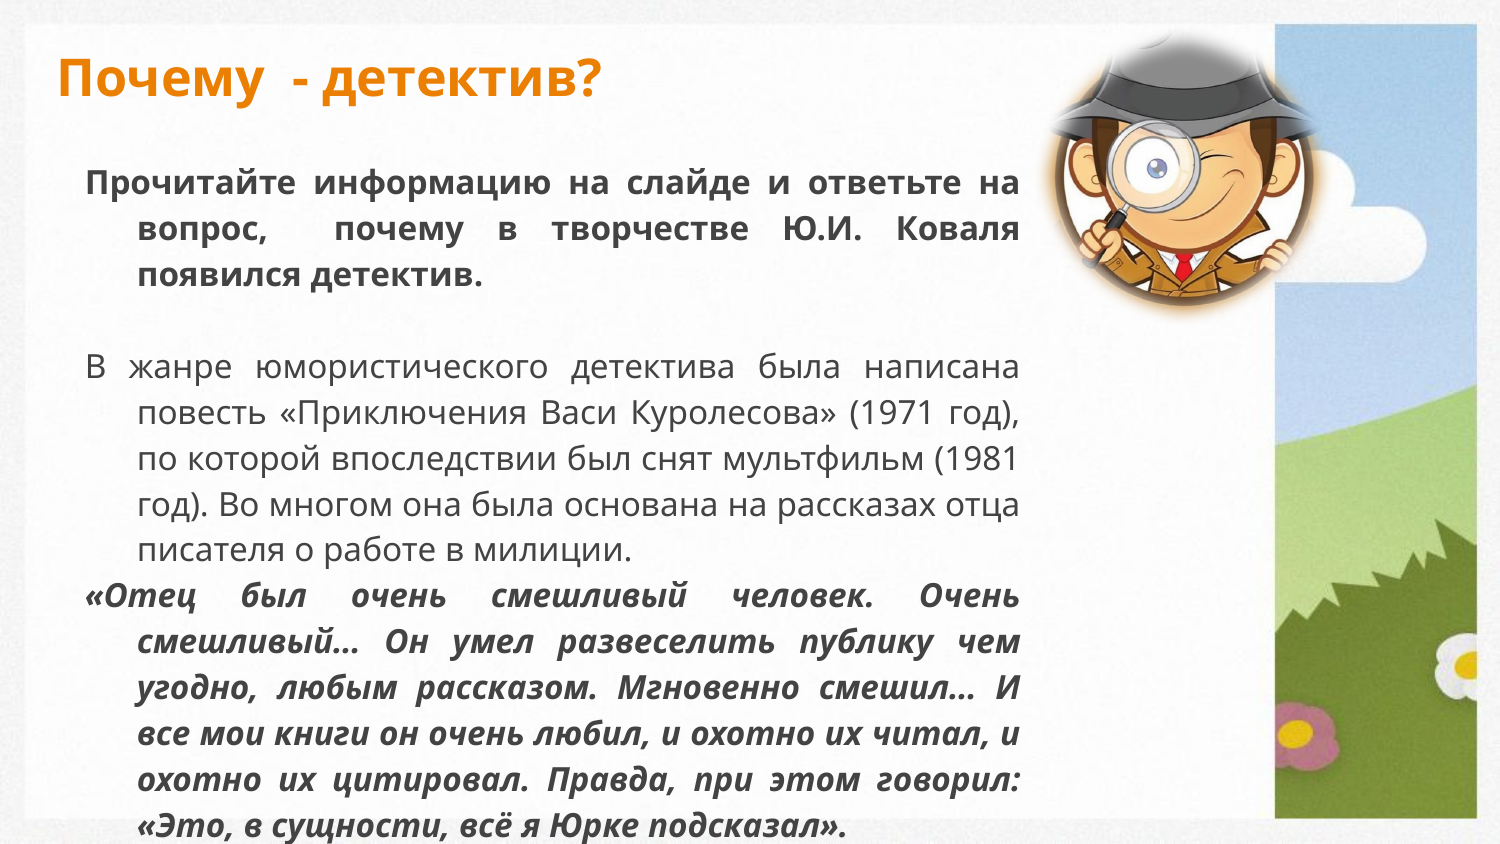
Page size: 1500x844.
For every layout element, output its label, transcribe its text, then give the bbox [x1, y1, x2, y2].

picture [0, 0, 1500, 844]
list Прочитайте информацию на слайде и ответьте на вопрос, почему в творчестве Ю.И. Коваля появился детектив. В жанре юмористического детектива была написана повесть «Приключения Васи Куролесова» (1971 год), по которой впоследствии был снят мультфильм (1981 год). Во многом она была основана на рассказах отца писателя о работе в милиции. «Отец был очень смешливый человек. Очень смешливый… Он умел развеселить публику чем угодно, любым рассказом. Мгновенно смешил… И все мои книги он очень любил, и охотно их читал, и охотно их цитировал. Правда, при этом говорил: «Это, в сущности, всё я Юрке подсказал». [46, 140, 1037, 779]
title Почему - детектив? [41, 29, 1025, 189]
